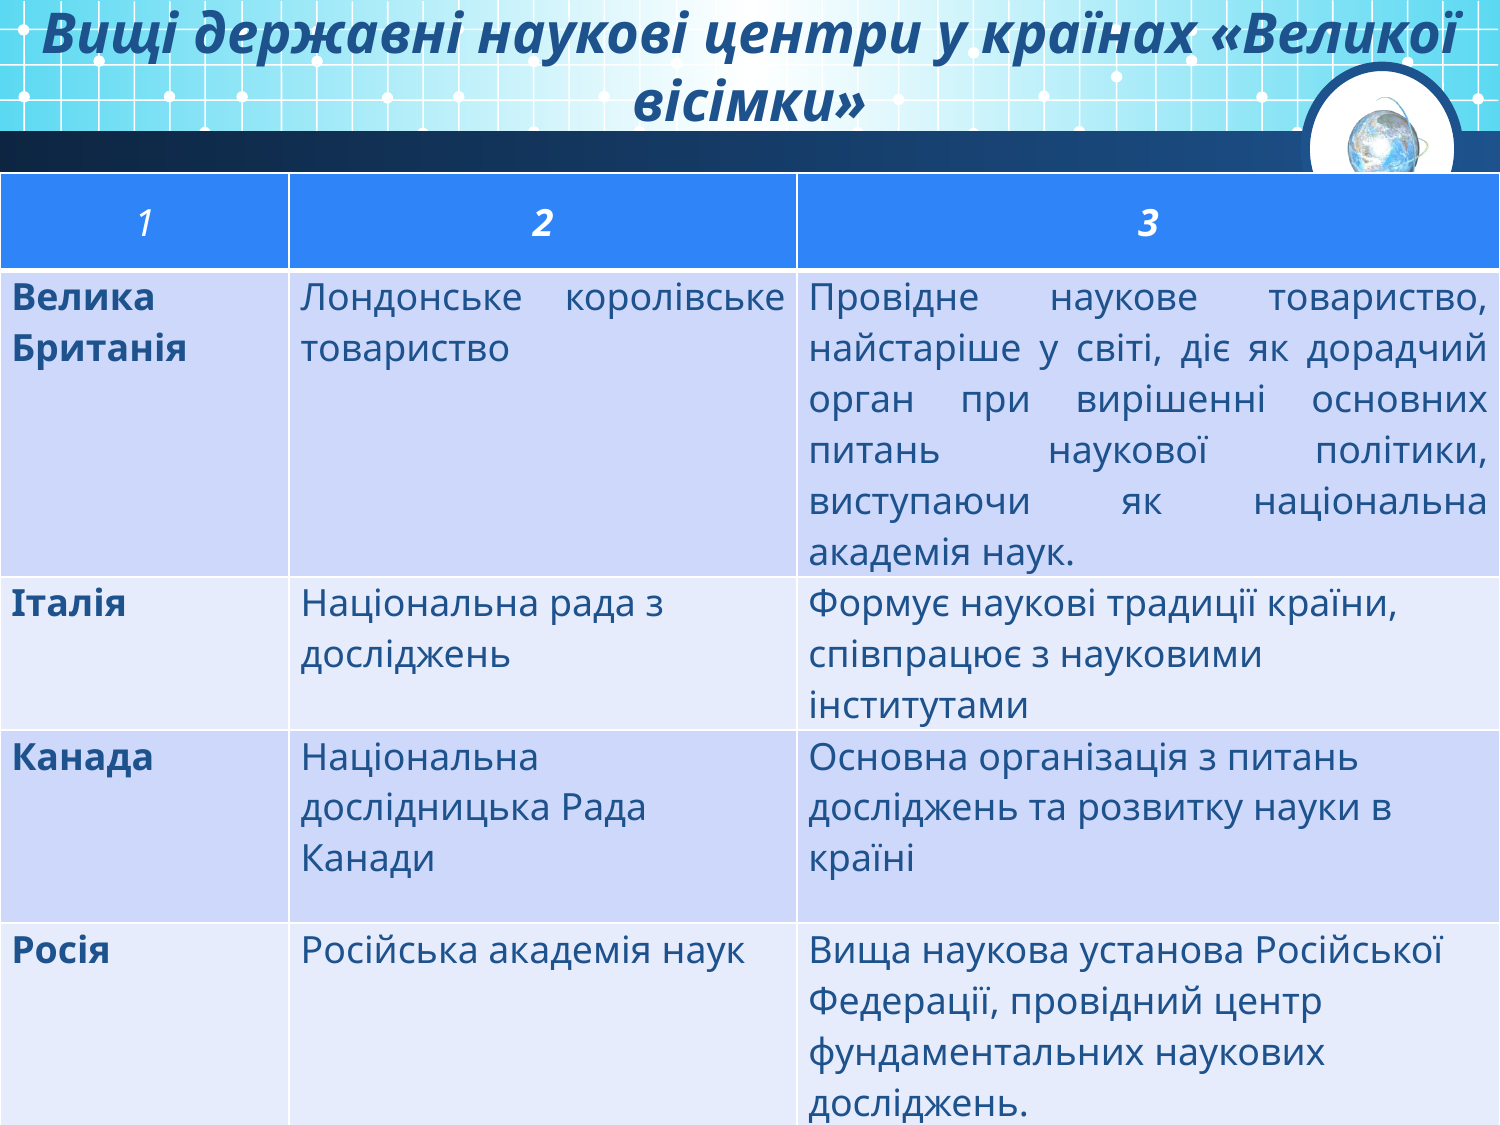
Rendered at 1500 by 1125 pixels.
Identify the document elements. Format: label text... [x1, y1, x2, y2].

picture [1310, 130, 1454, 172]
table_cell Російська академія наук [290, 924, 796, 1125]
table_cell Лондонське королівське товариство [290, 273, 796, 576]
table_cell Основна організація з питань досліджень та розвитку науки в країні [798, 731, 1499, 922]
table_cell Італія [1, 578, 288, 729]
table_cell Канада [1, 731, 288, 922]
table_cell Національна дослідницька Рада Канади [290, 731, 796, 922]
table_header 2 [290, 174, 796, 268]
table_cell Провідне наукове товариство, найстаріше у світі, діє як дорадчий орган при вирішенні основних питань наукової політики, виступаючи як національна академія наук. [798, 273, 1499, 576]
table_header 3 [798, 174, 1499, 268]
table_header 1 [1, 174, 288, 268]
table_cell Велика Британія [1, 273, 288, 576]
title Вищі державні наукові центри у країнах «Великої вісімки» [0, 0, 1500, 130]
table_cell Національна рада з досліджень [290, 578, 796, 729]
table_cell Вища наукова установа Російської Федерації, провідний центр фундаментальних наукових досліджень. [798, 924, 1499, 1125]
table_cell Формує наукові традиції країни, співпрацює з науковими інститутами [798, 578, 1499, 729]
table_cell Росія [1, 924, 288, 1125]
